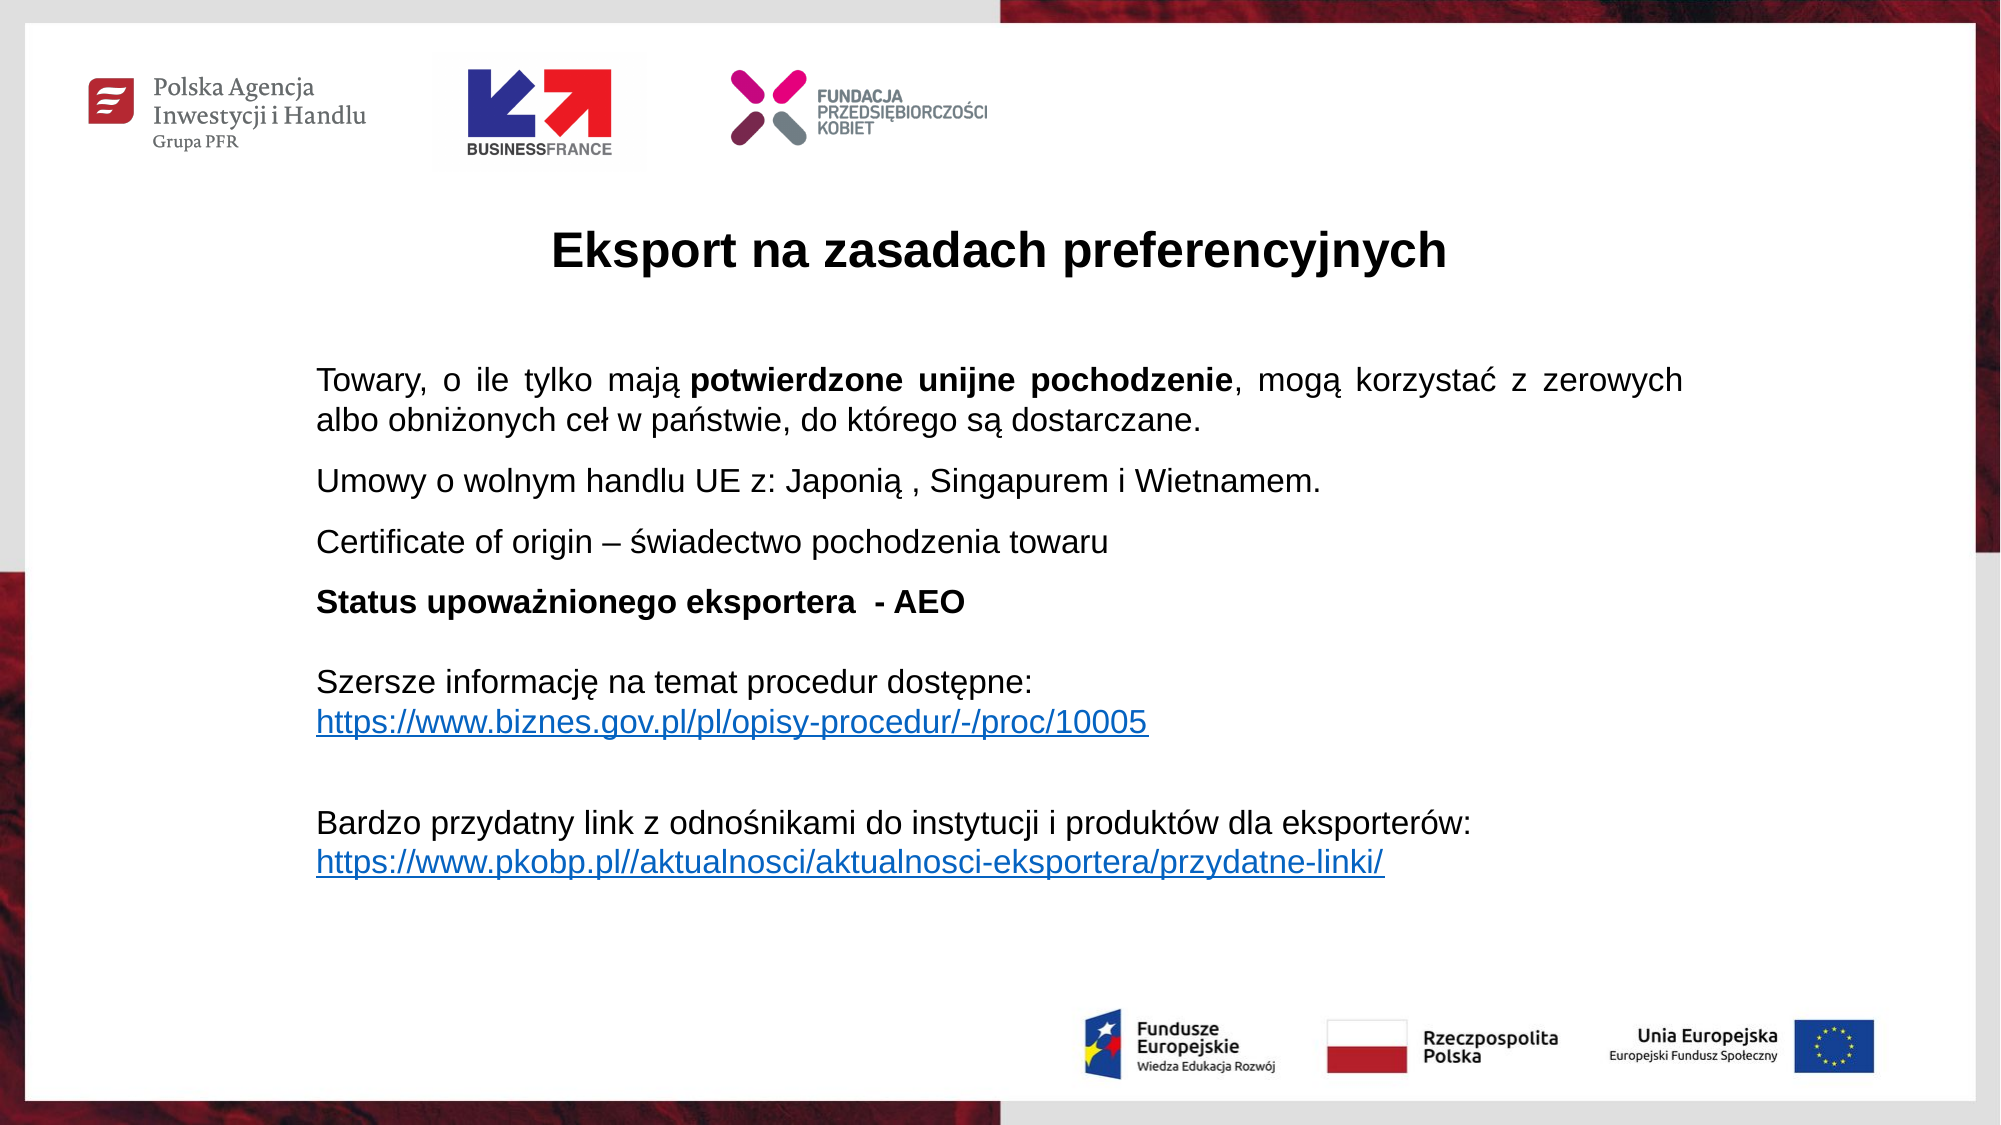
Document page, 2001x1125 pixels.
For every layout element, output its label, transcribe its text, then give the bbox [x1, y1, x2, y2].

list Towary, o ile tylko mają potwierdzone unijne pochodzenie, mogą korzystać z zerowych albo obniżonych ceł w państwie, do którego są dostarczane. Umowy o wolnym handlu UE z: Japonią , Singapurem i Wietnamem. Certificate of origin – świadectwo pochodzenia towaru Status upoważnionego eksportera - AEO Szersze informację na temat procedur dostępne: https://www.biznes.gov.pl/pl/opisy-procedur/-/proc/10005 Bardzo przydatny link z odnośnikami do instytucji i produktów dla eksporterów: https://www.pkobp.pl//aktualnosci/aktualnosci-eksportera/przydatne-linki/ [301, 351, 1699, 1065]
title Eksport na zasadach preferencyjnych [137, 143, 1863, 361]
picture [0, 0, 2001, 1125]
